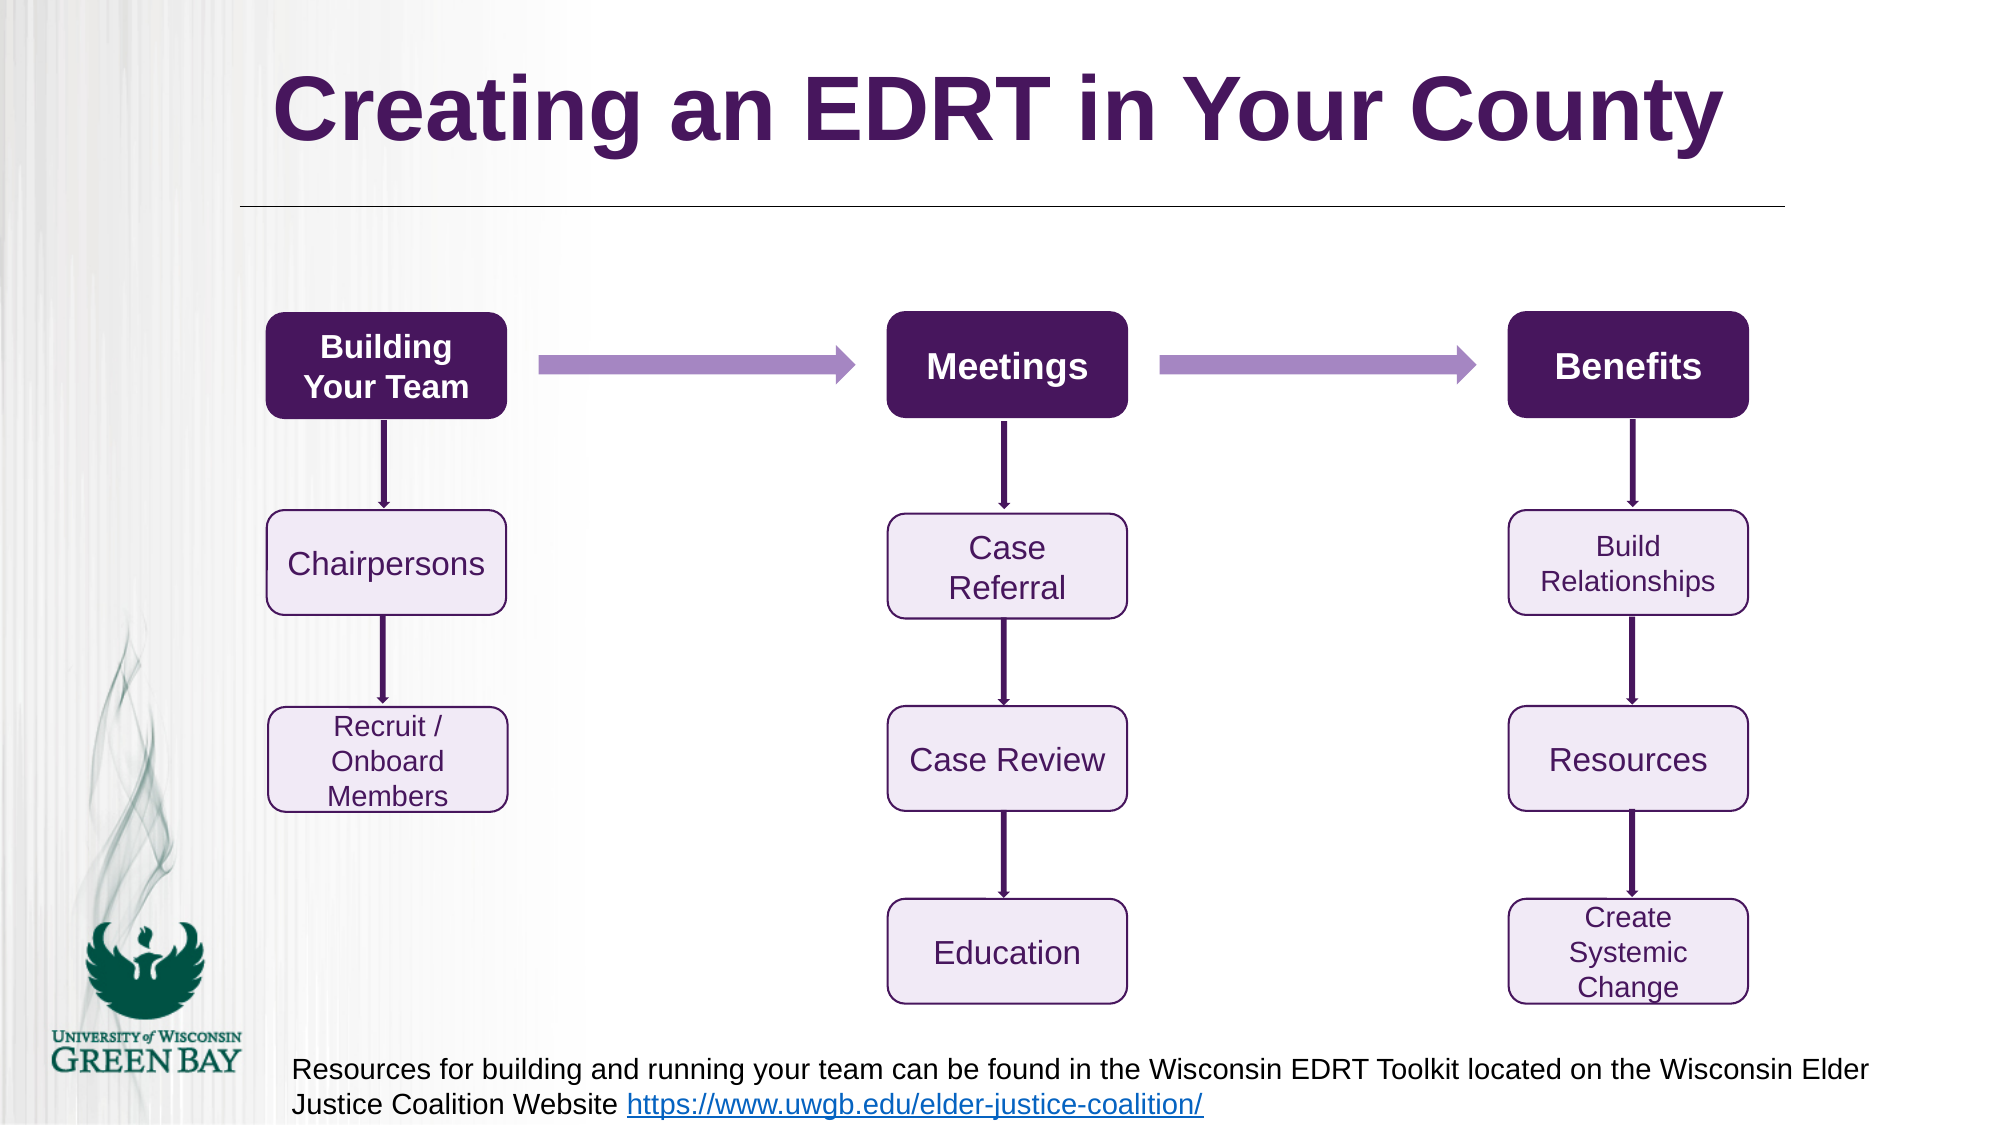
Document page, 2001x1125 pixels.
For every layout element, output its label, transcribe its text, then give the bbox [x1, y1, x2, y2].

text_box Meetings [886, 311, 1129, 419]
text_box Education [886, 897, 1129, 1005]
text_box [376, 615, 390, 704]
text_box [538, 345, 856, 385]
text_box Case Review [886, 704, 1129, 812]
text_box [997, 421, 1011, 510]
text_box [1625, 808, 1639, 897]
text_box Resources [1507, 704, 1750, 812]
text_box [1159, 345, 1477, 385]
picture [0, 0, 2001, 1125]
text_box [997, 809, 1010, 898]
list [137, 299, 1863, 1014]
text_box Create Systemic Change [1507, 897, 1750, 1005]
text_box Build Relationships [1507, 509, 1750, 616]
text_box Case Referral [886, 512, 1129, 620]
text_box [997, 617, 1010, 706]
text_box Resources for building and running your team can be found in the Wisconsin EDRT Toolkit located on the Wisconsin Elder Justice Coalition Website https://www.uwgb.edu/elder-justice-coalition/ [276, 1042, 1965, 1125]
text_box [1625, 616, 1639, 705]
text_box [1626, 419, 1640, 508]
text_box Building Your Team [265, 312, 508, 420]
text_box Benefits [1507, 311, 1750, 419]
text_box Recruit / Onboard Members [267, 705, 509, 813]
title Creating an EDRT in Your County [137, 59, 1863, 278]
text_box [377, 420, 391, 509]
text_box Chairpersons [265, 509, 508, 616]
